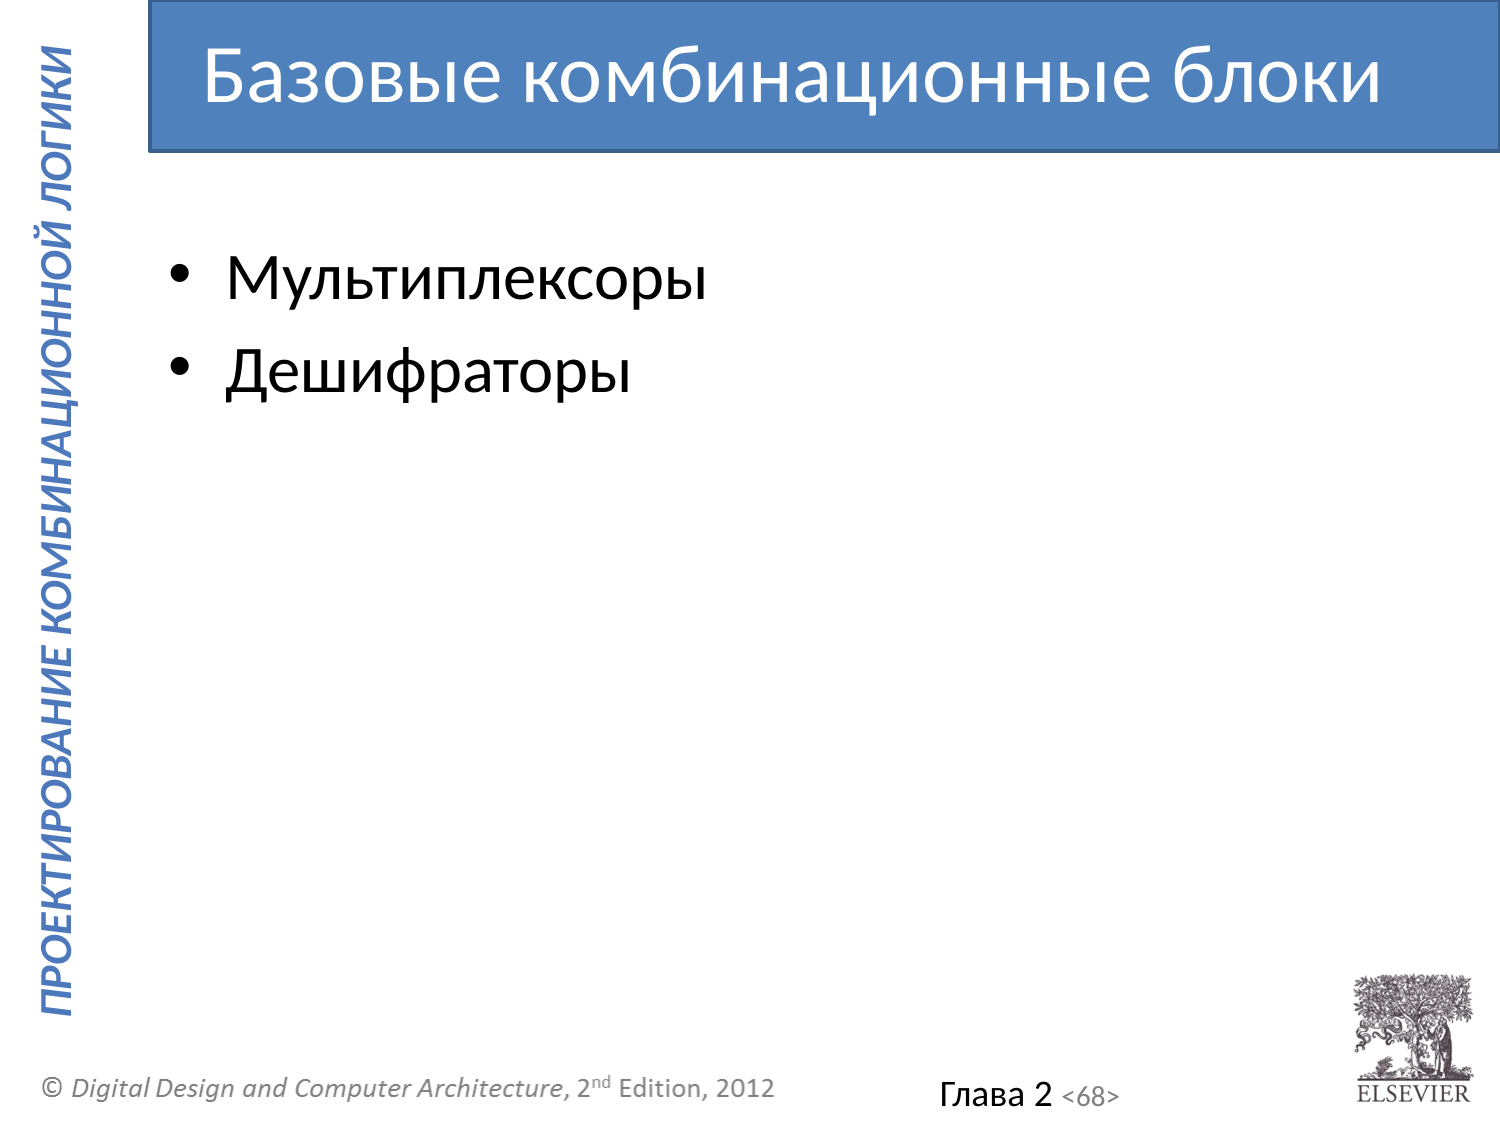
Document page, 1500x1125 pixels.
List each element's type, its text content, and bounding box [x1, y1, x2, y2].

picture [0, 0, 1500, 1125]
list Мультиплексоры Дешифраторы [153, 224, 1413, 968]
text_box Базовые комбинационные блоки [187, 11, 1488, 126]
